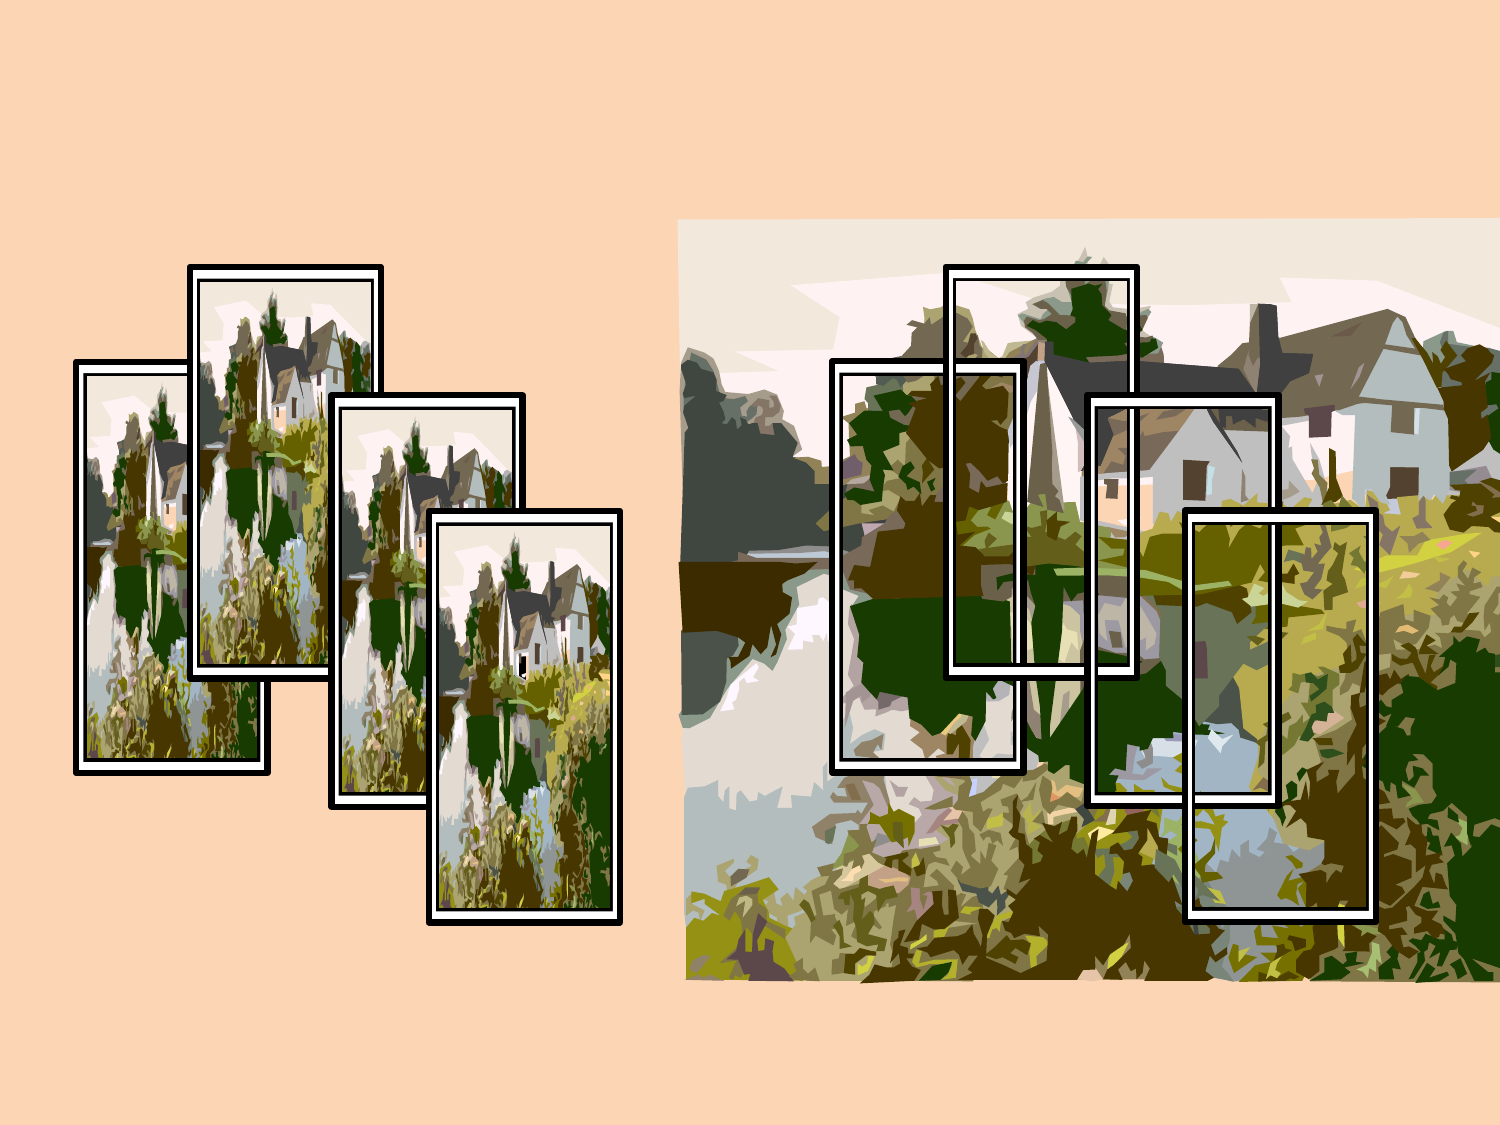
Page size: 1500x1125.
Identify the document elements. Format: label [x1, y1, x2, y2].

text_box [945, 266, 1138, 679]
text_box [831, 360, 1024, 773]
text_box [75, 361, 268, 774]
text_box [1184, 510, 1377, 923]
text_box [331, 395, 523, 807]
text_box [189, 266, 382, 679]
text_box [428, 510, 621, 923]
text_box [1087, 394, 1279, 807]
picture [677, 207, 1500, 994]
